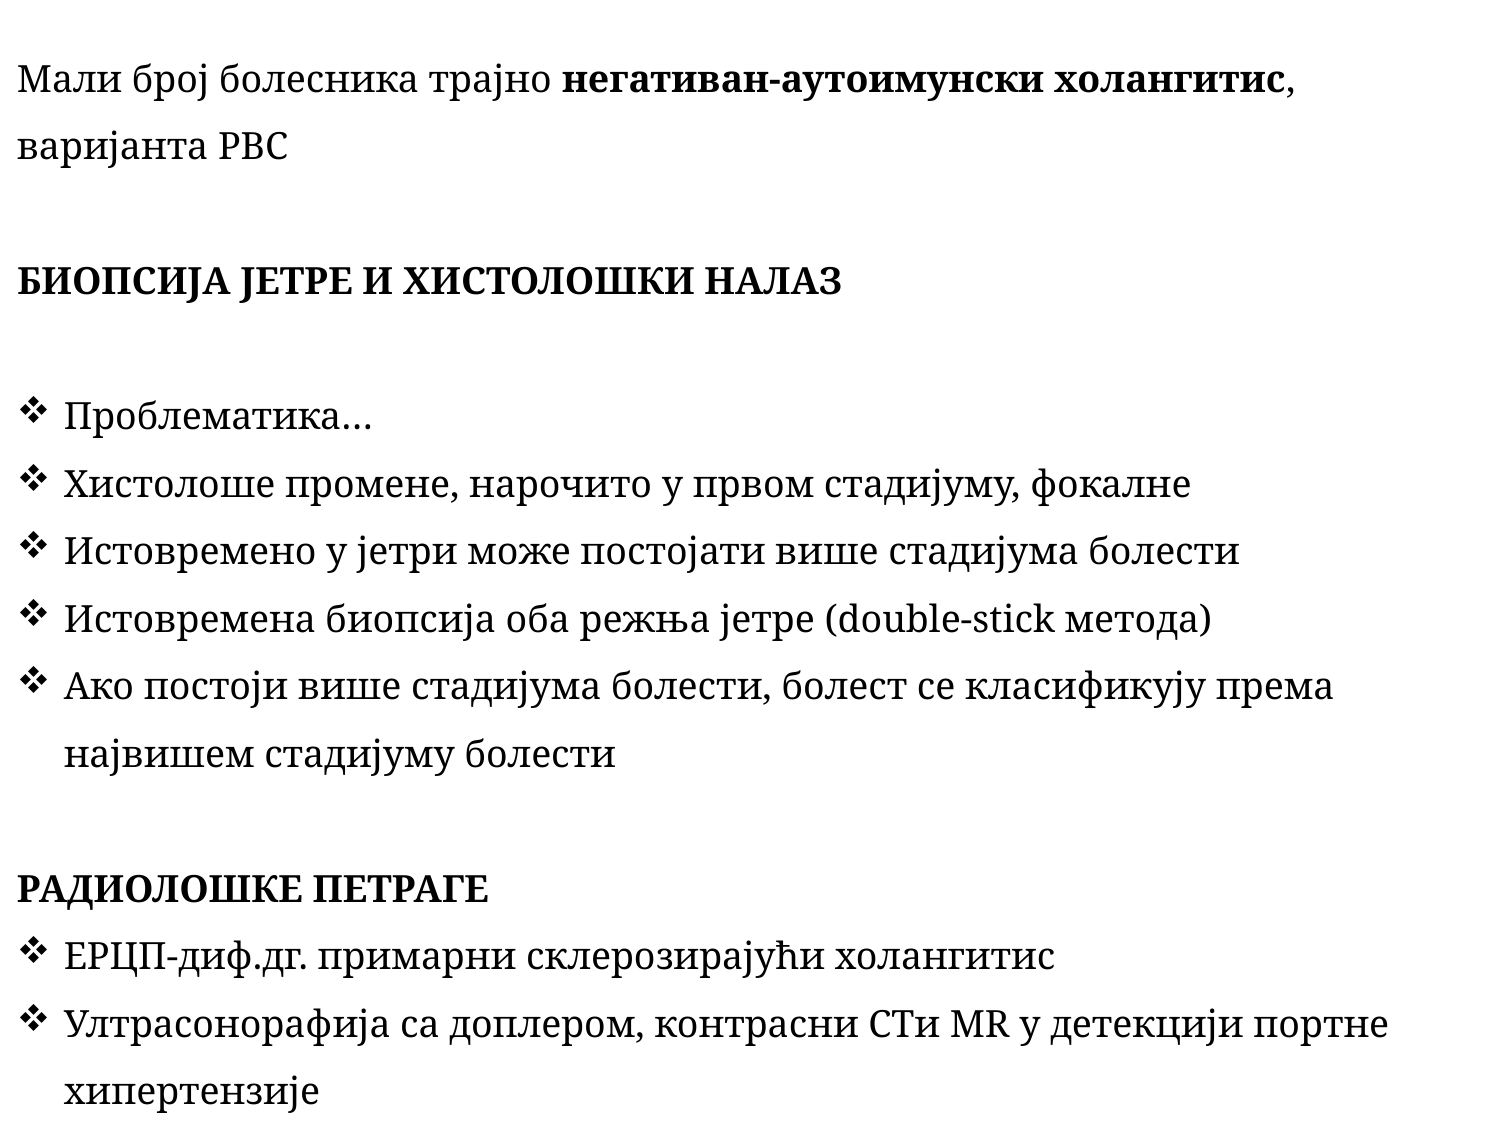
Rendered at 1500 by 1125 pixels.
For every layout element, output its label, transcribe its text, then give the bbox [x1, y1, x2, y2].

text_box Мали број болесника трајно негативан-аутоимунски холангитис, варијанта PBC БИОПСИЈА ЈЕТРЕ И ХИСТОЛОШКИ НАЛАЗ Проблематика… Хистолоше промене, нарочито у првом стадијуму, фокалне Истовремено у јетри може постојати више стадијума болести Истовремена биопсија оба режња јетре (double-stick метода) Ако постоји више стадијума болести, болест се класификују према највишем стадијуму болести РАДИОЛОШКЕ ПЕТРАГЕ ЕРЦП-диф.дг. примарни склерозирајући холангитис Ултрасонорафија са доплером, контрасни CTи MR у детекцији портне хипертензије [2, 24, 1500, 1120]
